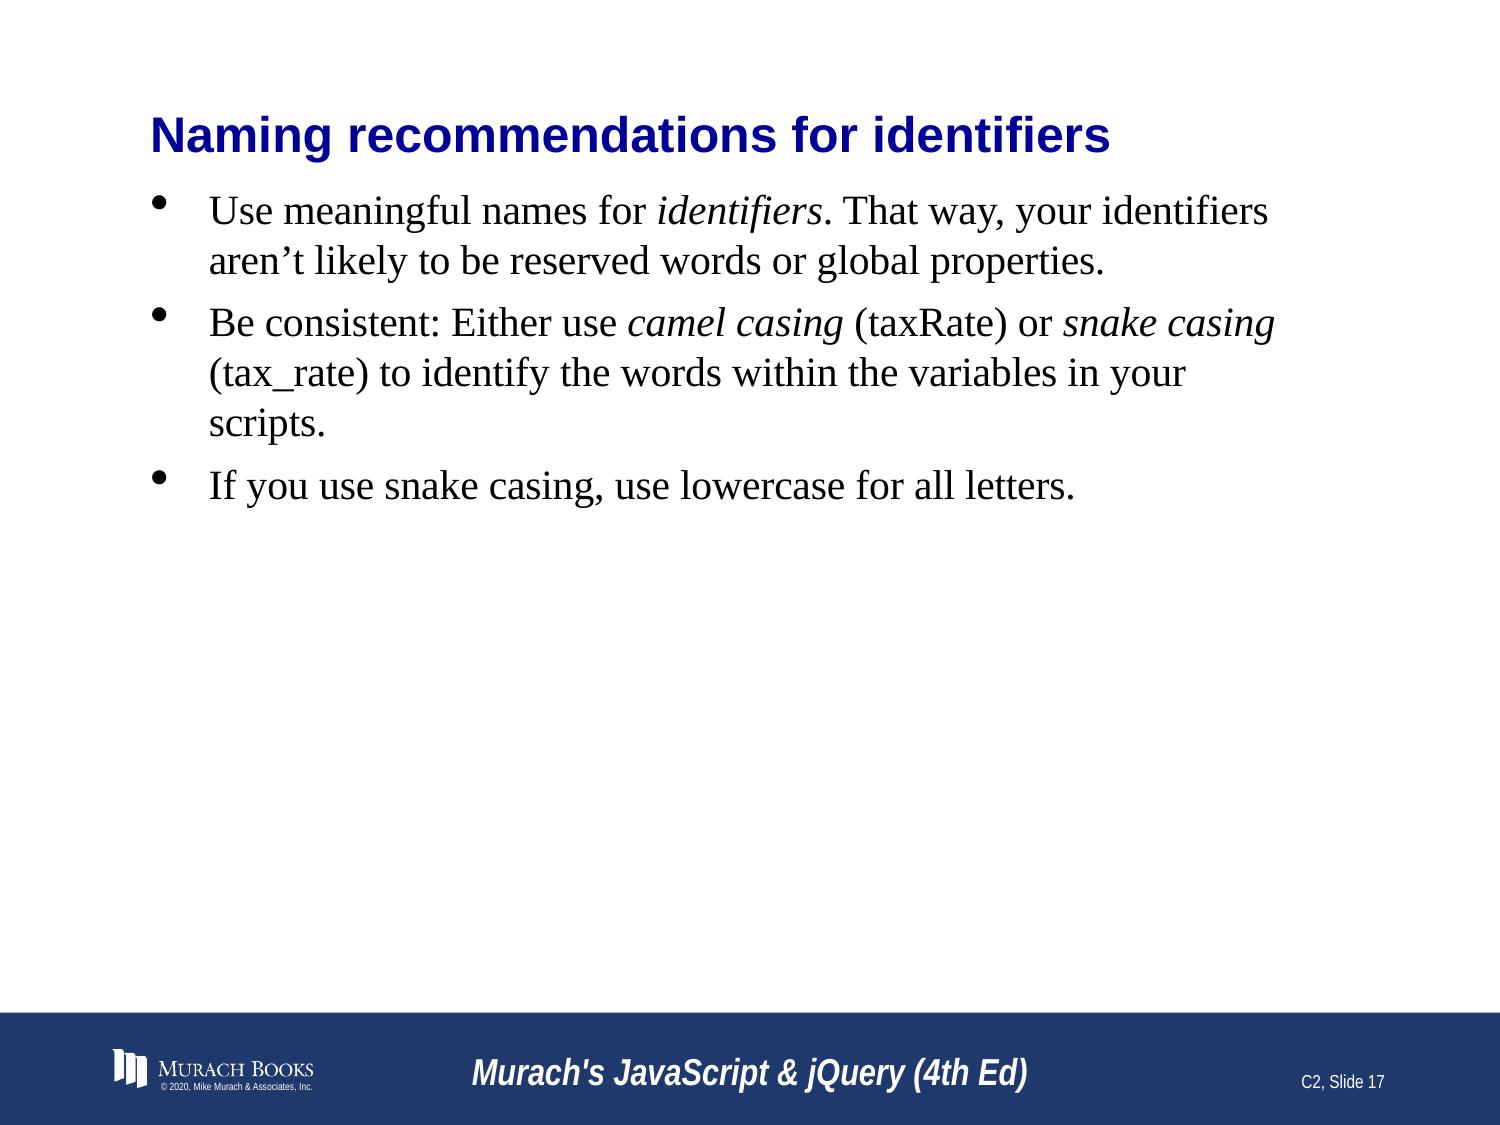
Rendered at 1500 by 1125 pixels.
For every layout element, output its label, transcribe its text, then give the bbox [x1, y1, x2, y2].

footer © 2020, Mike Murach & Associates, Inc. [12, 1025, 463, 1100]
list Use meaningful names for identifiers. That way, your identifiers aren’t likely to be reserved words or global properties. Be consistent: Either use camel casing (taxRate) or snake casing (tax_rate) to identify the words within the variables in your scripts. If you use snake casing, use lowercase for all letters. [137, 174, 1350, 975]
slide_number Murach's JavaScript & jQuery (4th Ed) [463, 1025, 1050, 1100]
slide_number C2, Slide 17 [1087, 1025, 1400, 1100]
title Naming recommendations for identifiers [150, 102, 1350, 164]
